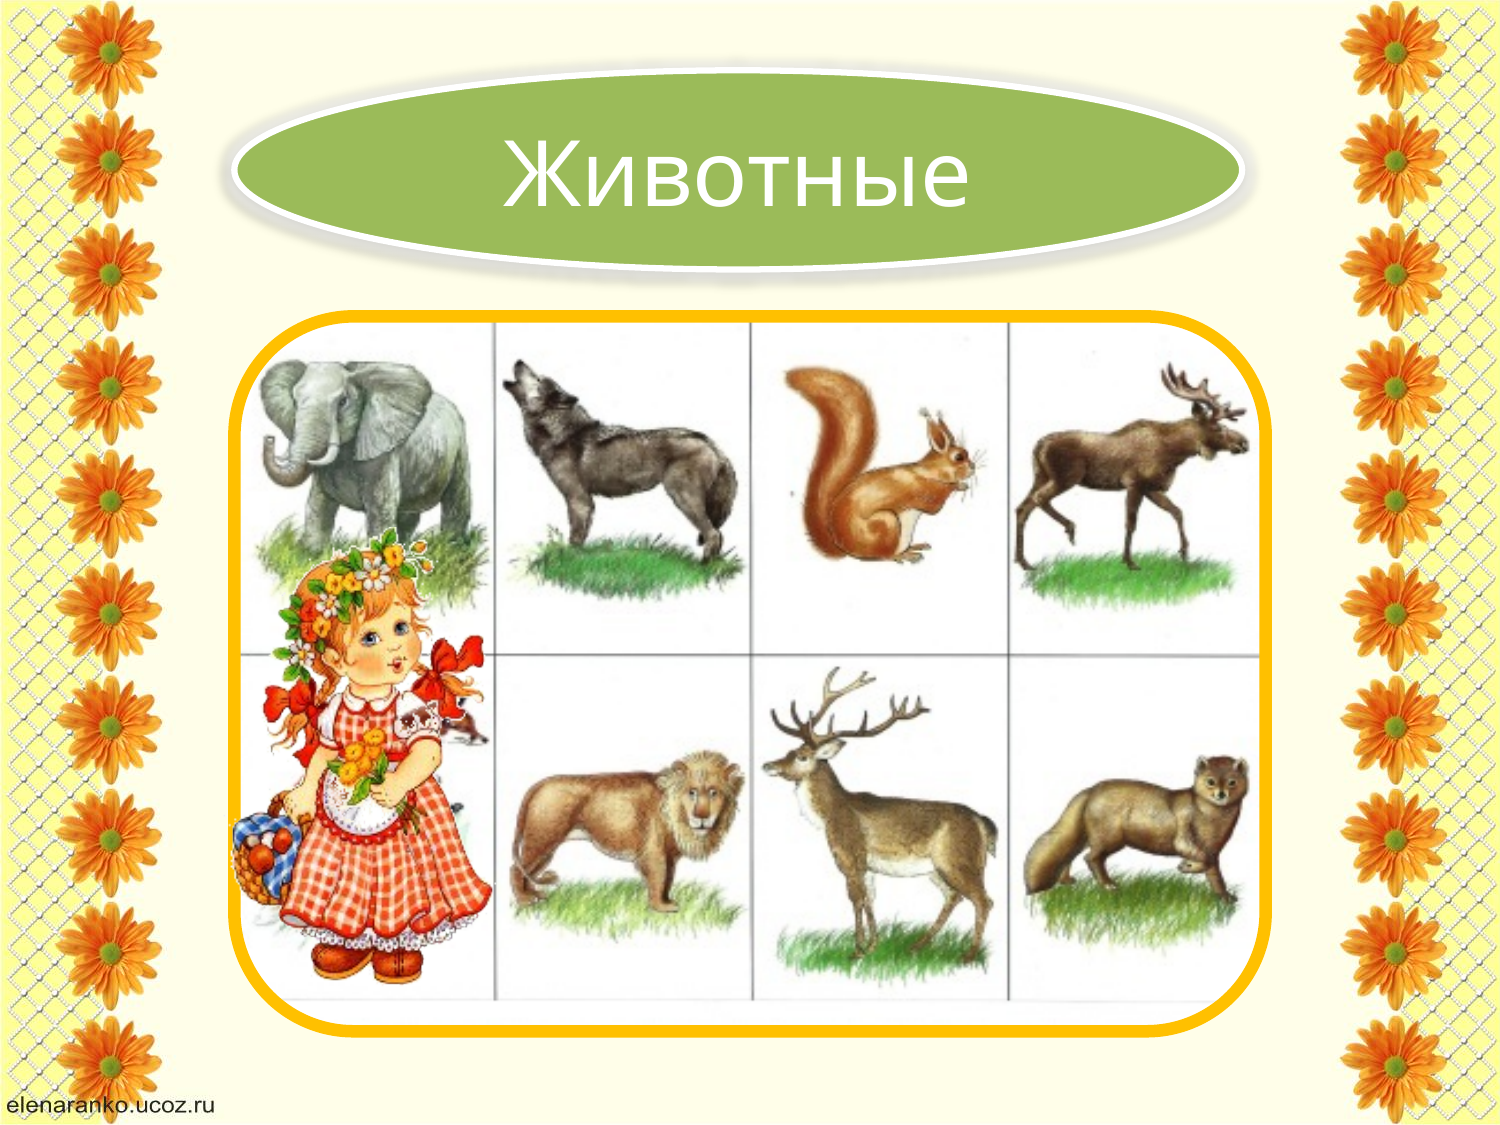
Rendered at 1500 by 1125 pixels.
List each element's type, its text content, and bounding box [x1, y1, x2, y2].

picture [0, 0, 1500, 1125]
text_box Животные [231, 67, 1246, 273]
